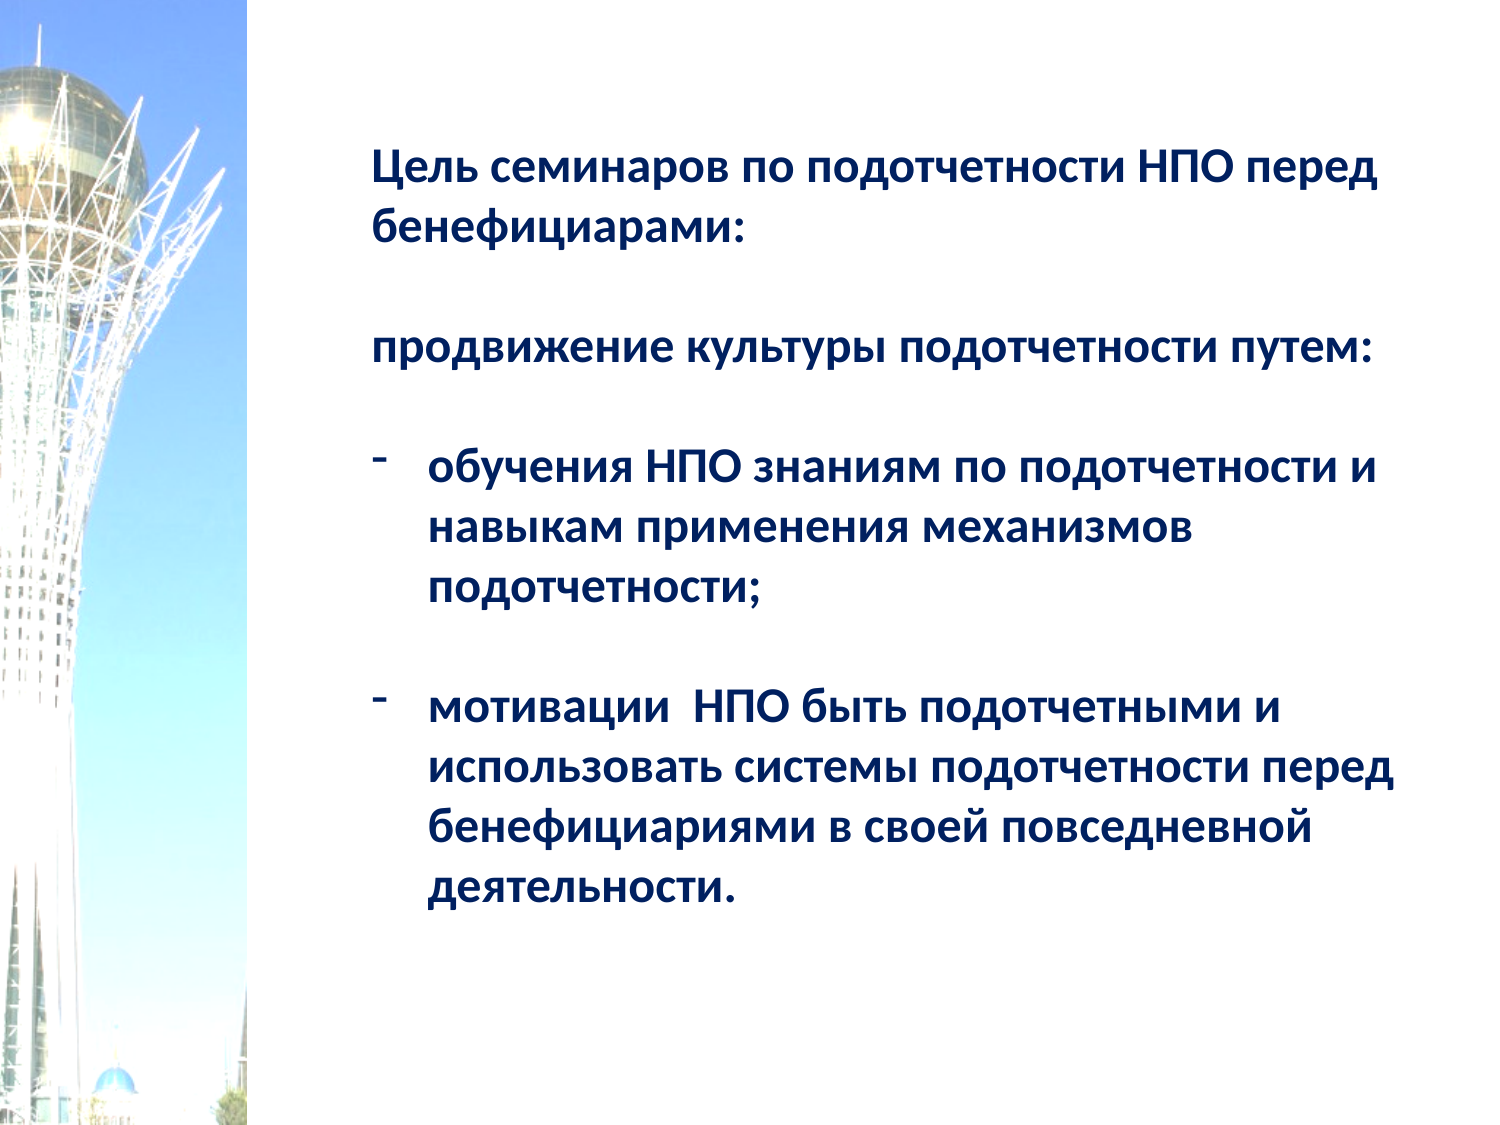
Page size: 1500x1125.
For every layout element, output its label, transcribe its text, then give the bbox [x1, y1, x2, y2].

text_box Цель семинаров по подотчетности НПО перед бенефициарами: продвижение культуры подотчетности путем: обучения НПО знаниям по подотчетности и навыкам применения механизмов подотчетности; мотивации НПО быть подотчетными и использовать системы подотчетности перед бенефициариями в своей повседневной деятельности. [356, 125, 1447, 921]
picture [0, 0, 247, 1125]
